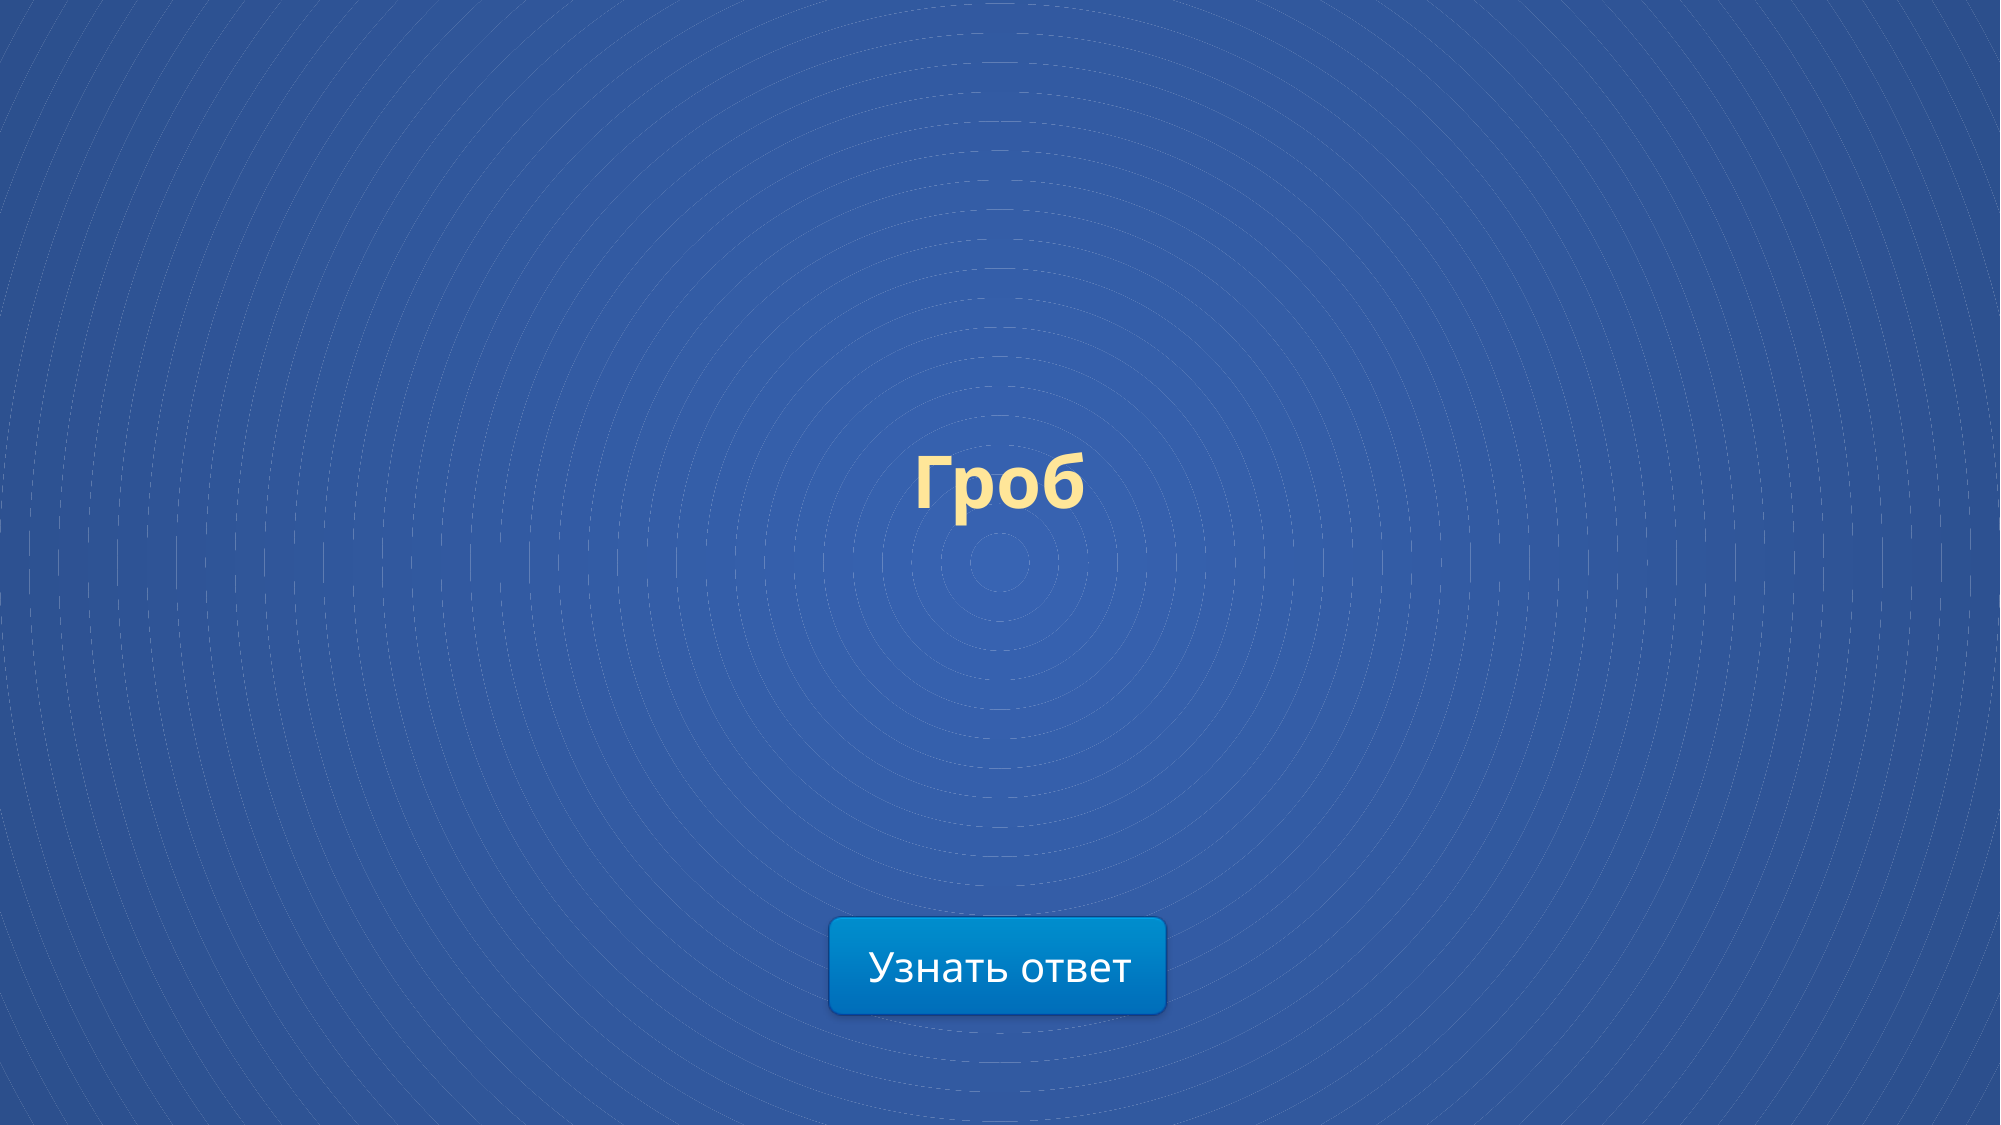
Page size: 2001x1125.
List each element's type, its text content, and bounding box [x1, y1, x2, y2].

picture [793, 902, 1180, 1035]
text_box Гроб [403, 428, 1598, 531]
